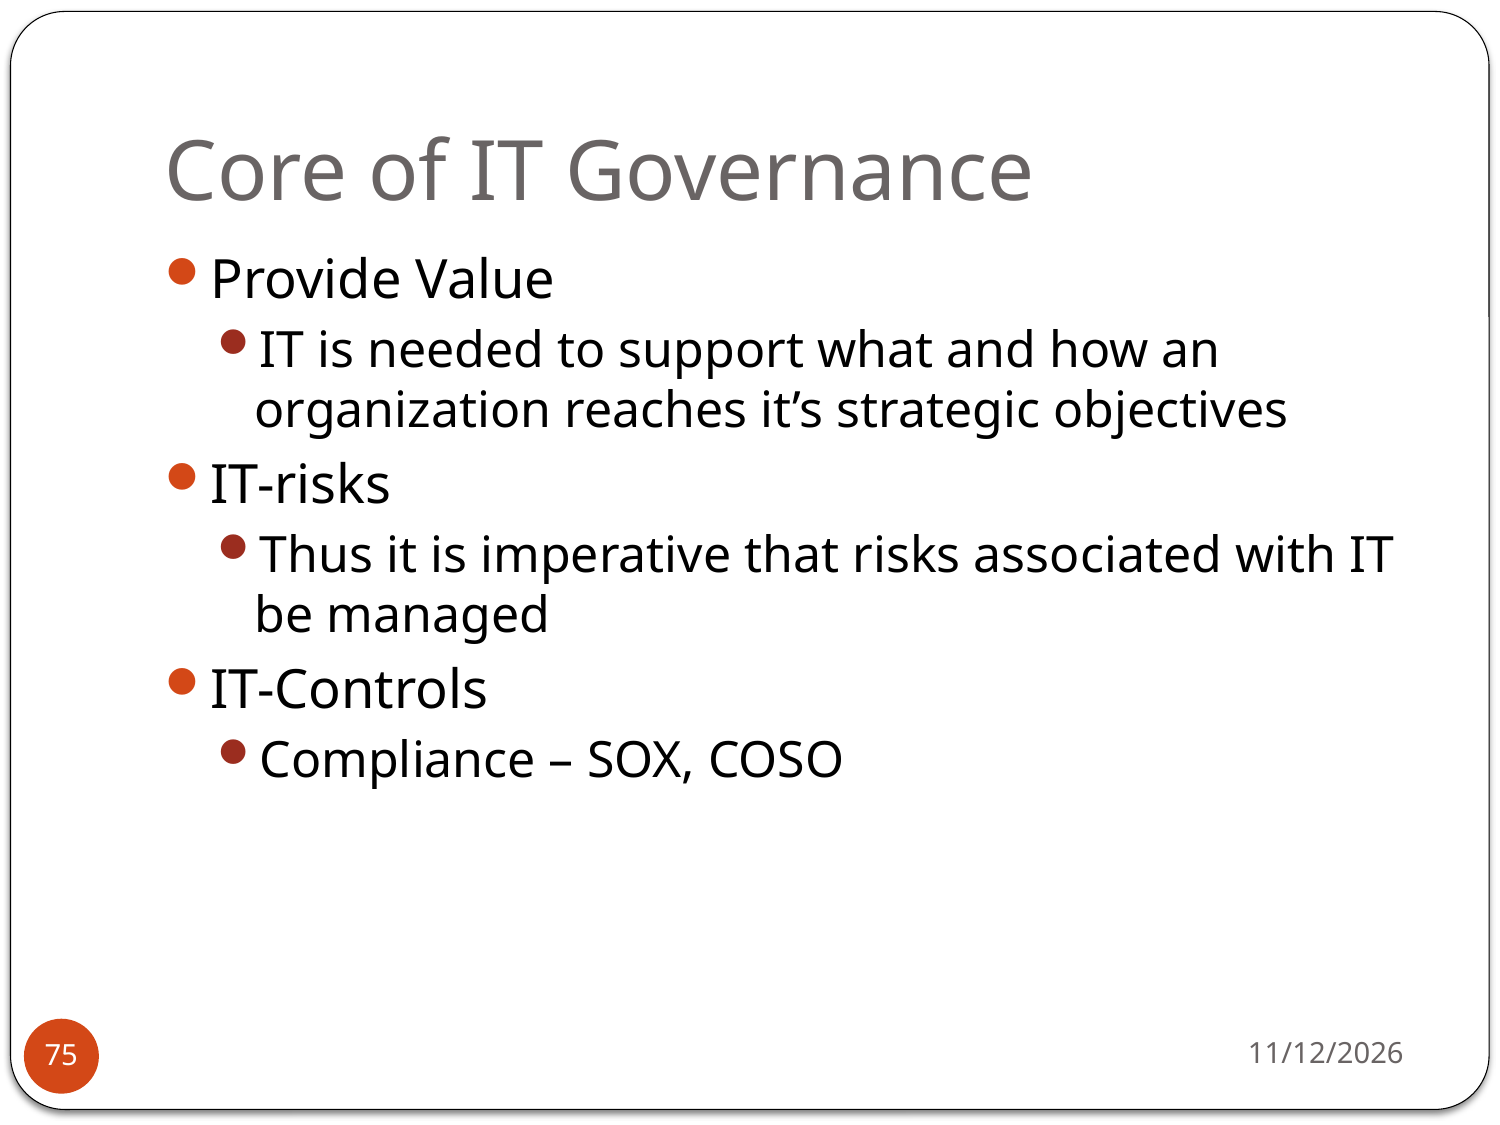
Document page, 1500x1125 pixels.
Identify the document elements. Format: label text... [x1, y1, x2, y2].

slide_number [1012, 1015, 1419, 1094]
list Provide Value IT is needed to support what and how an organization reaches it’s strategic objectives IT-risks Thus it is imperative that risks associated with IT be managed IT-Controls Compliance – SOX, COSO [150, 237, 1425, 988]
slide_number 75 [23, 1018, 99, 1094]
title Core of IT Governance [150, 45, 1425, 233]
